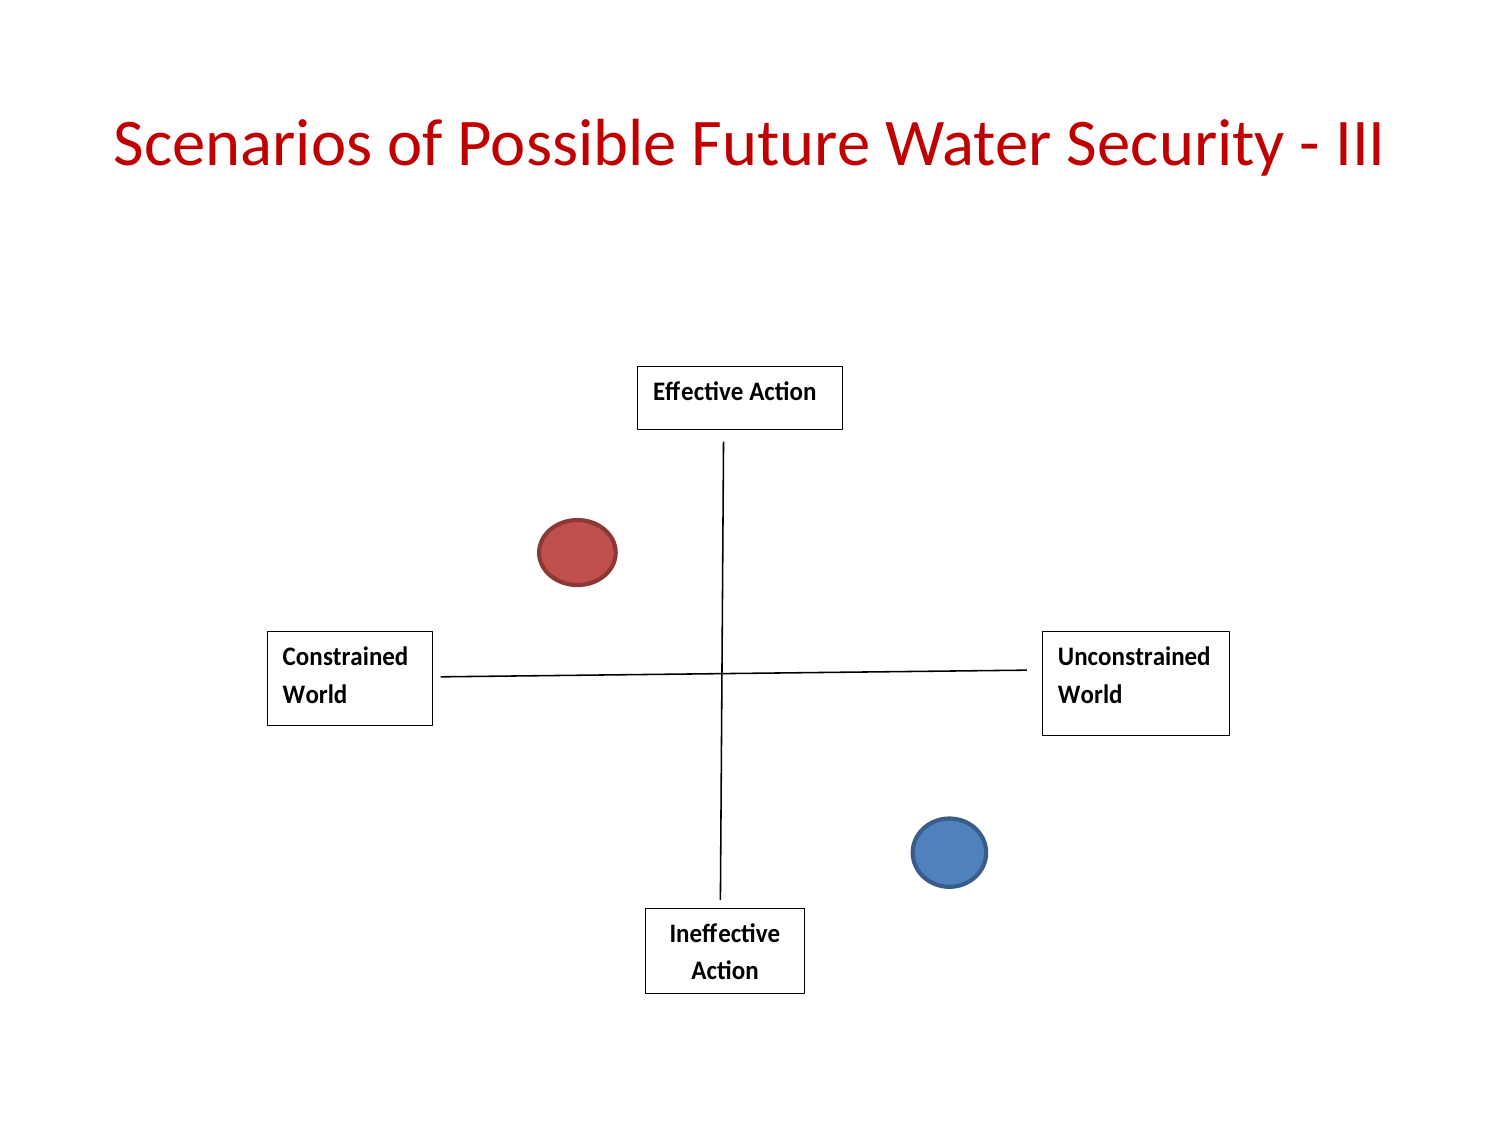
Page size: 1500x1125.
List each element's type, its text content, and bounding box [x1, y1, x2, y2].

title Scenarios of Possible Future Water Security - III [75, 45, 1425, 233]
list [266, 361, 1234, 1000]
